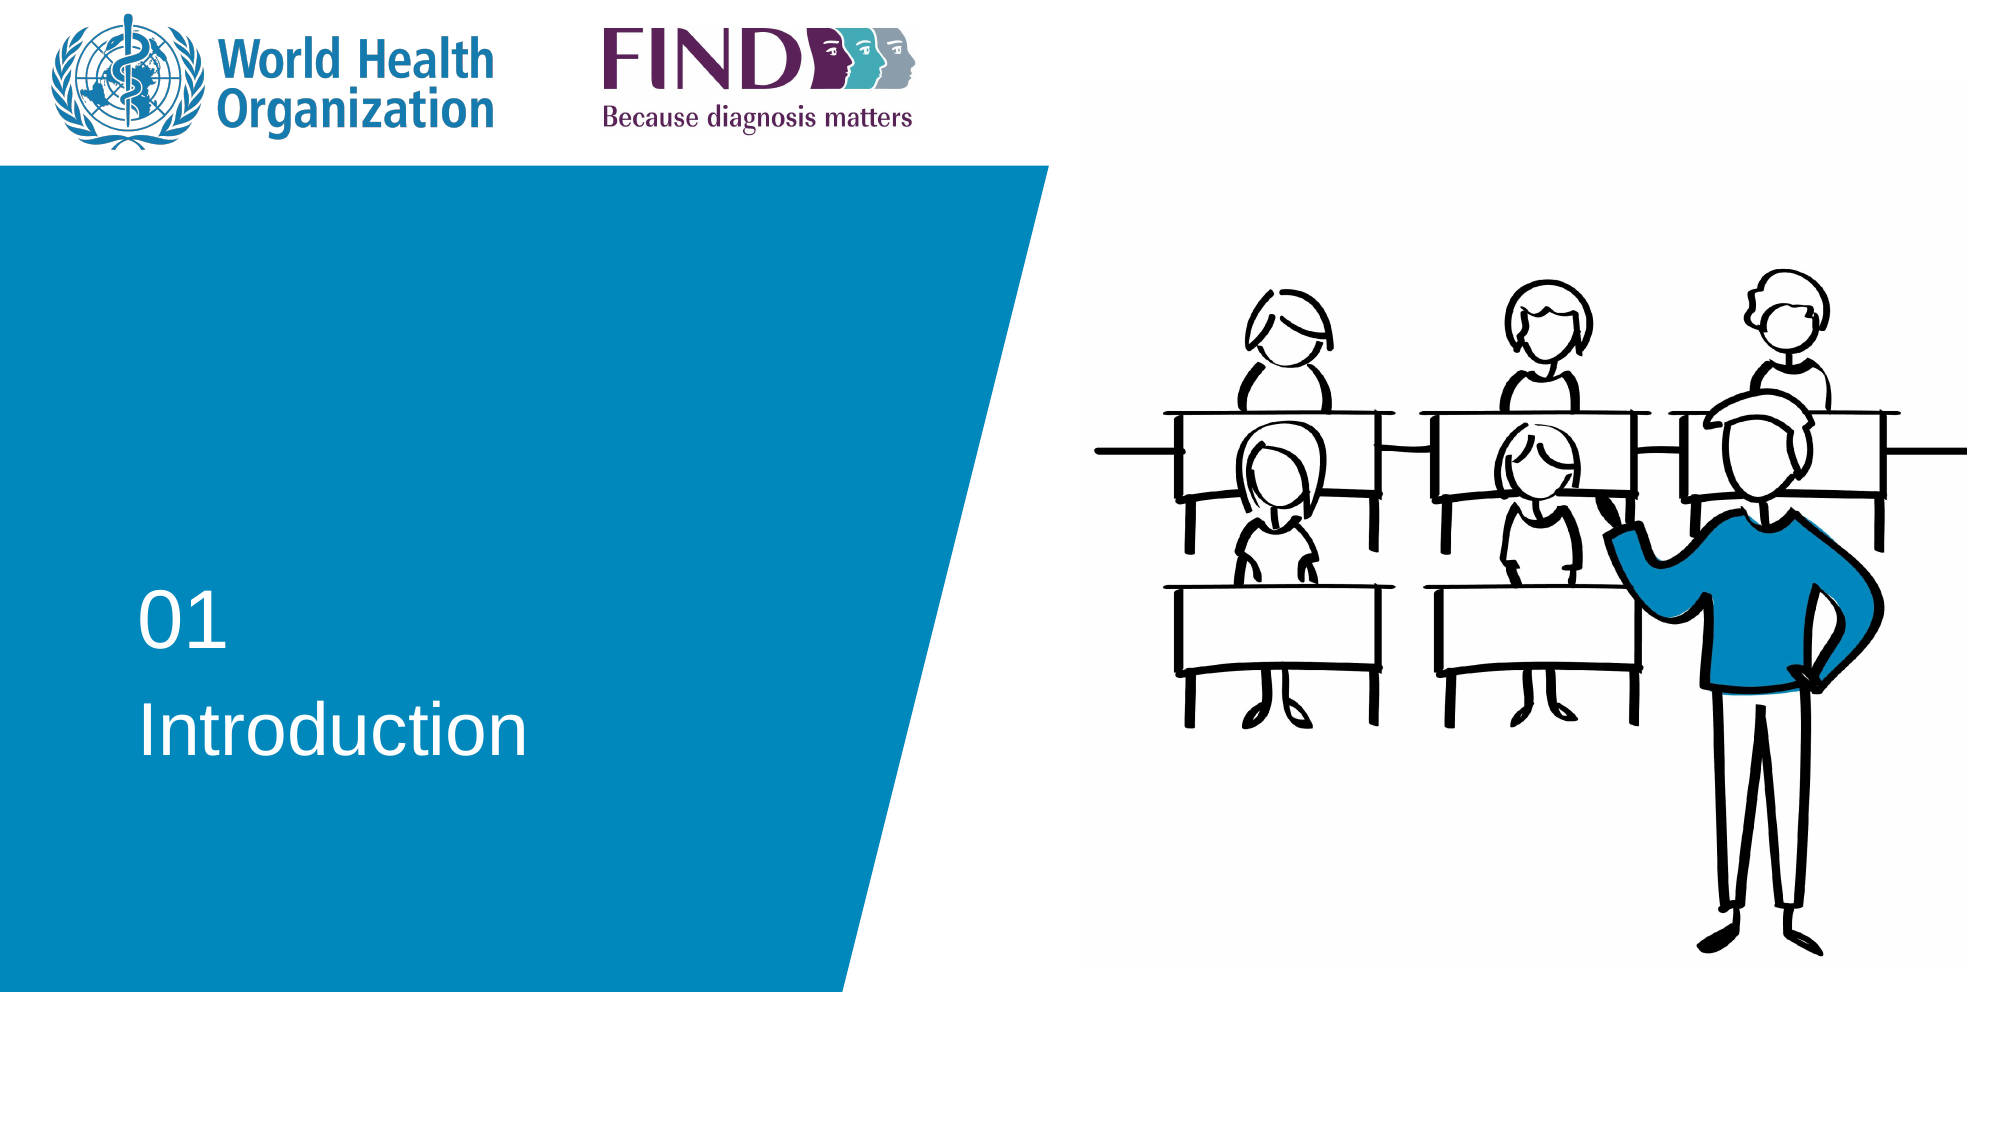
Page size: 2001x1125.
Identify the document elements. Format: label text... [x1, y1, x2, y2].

picture [26, 9, 515, 154]
picture [1081, 81, 1967, 967]
subtitle Introduction [137, 691, 793, 863]
title 01 [137, 184, 891, 667]
picture [601, 25, 917, 137]
